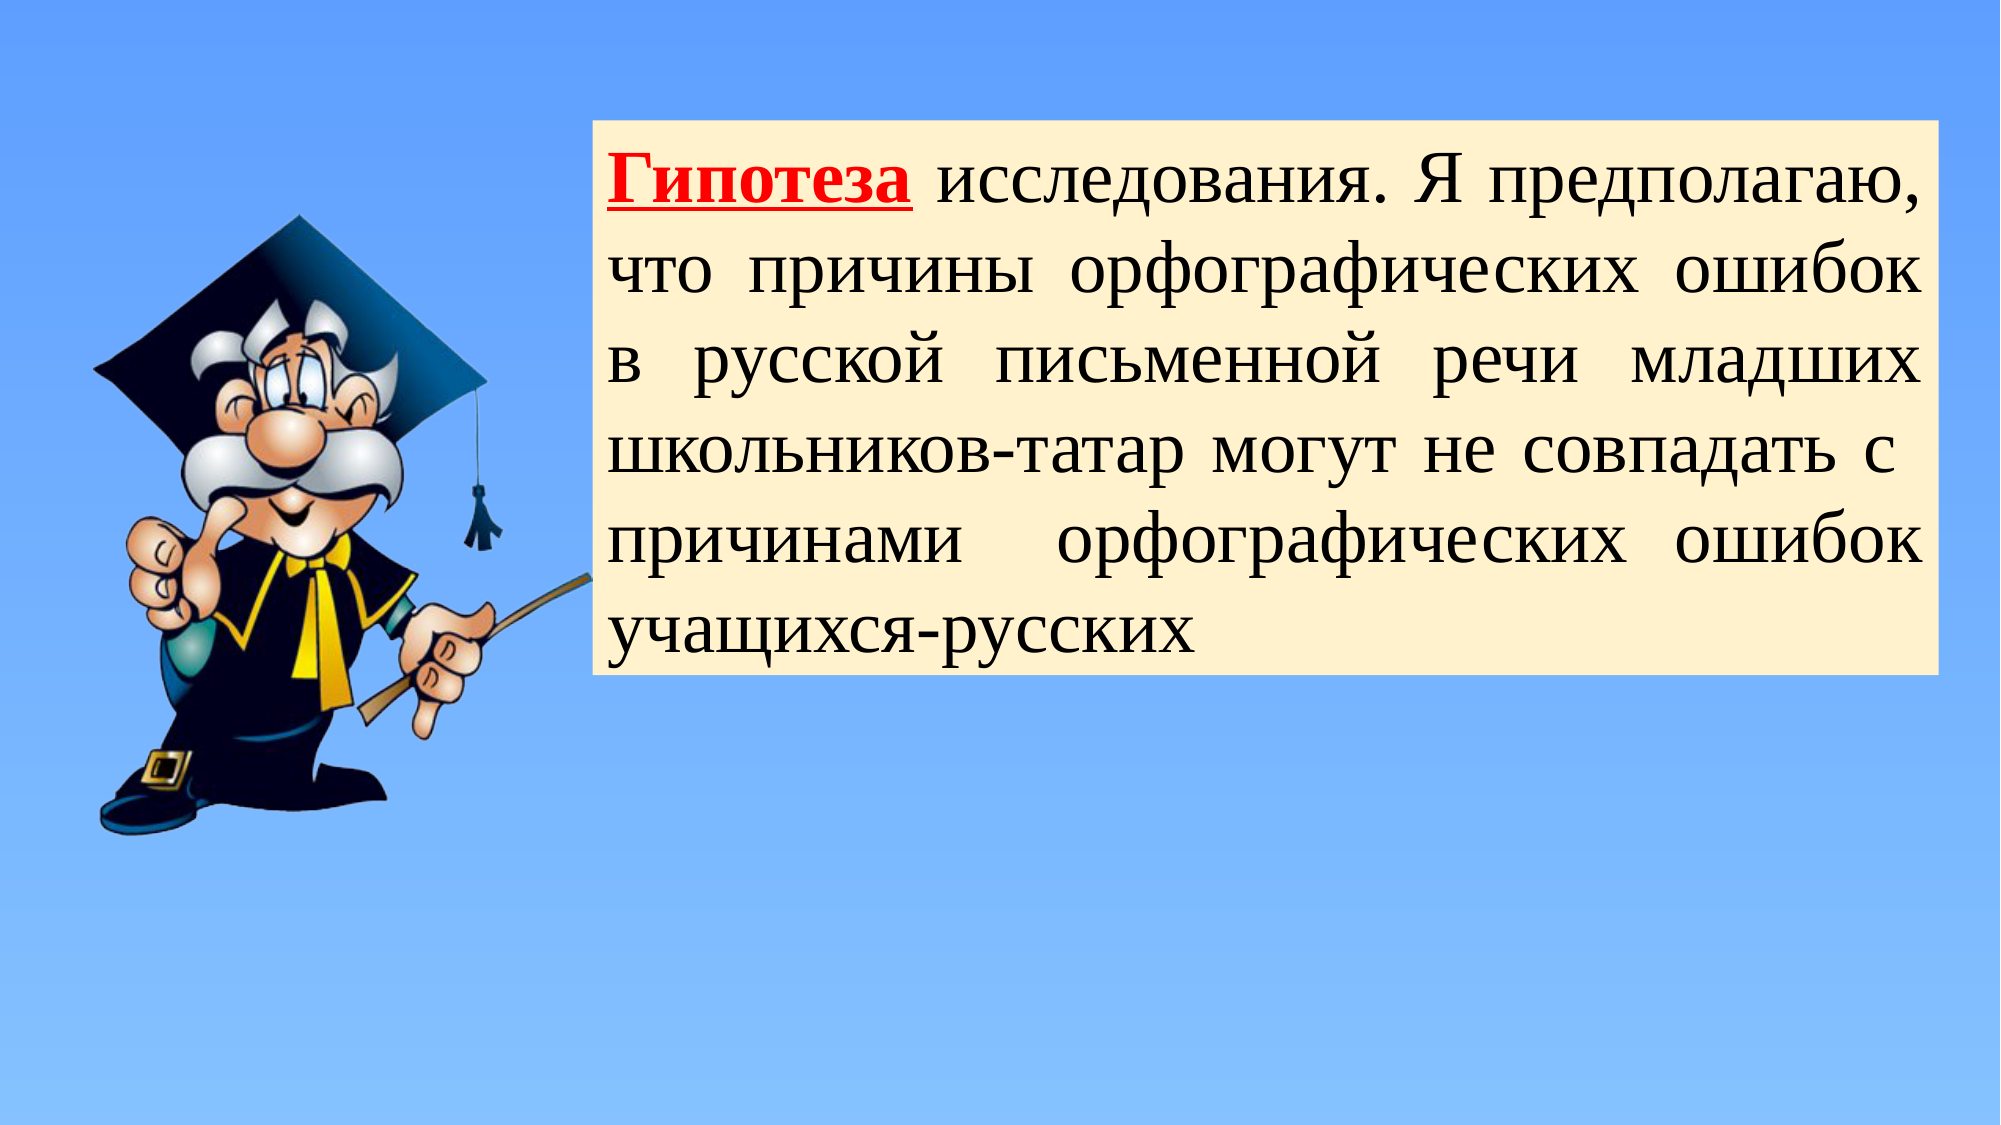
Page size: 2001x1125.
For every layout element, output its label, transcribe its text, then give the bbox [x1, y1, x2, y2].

text_box Гипотеза исследования. Я предполагаю, что причины орфографических ошибок в русской письменной речи младших школьников-татар могут не совпадать с причинами орфографических ошибок учащихся-русских [592, 120, 1939, 676]
picture [59, 166, 593, 853]
